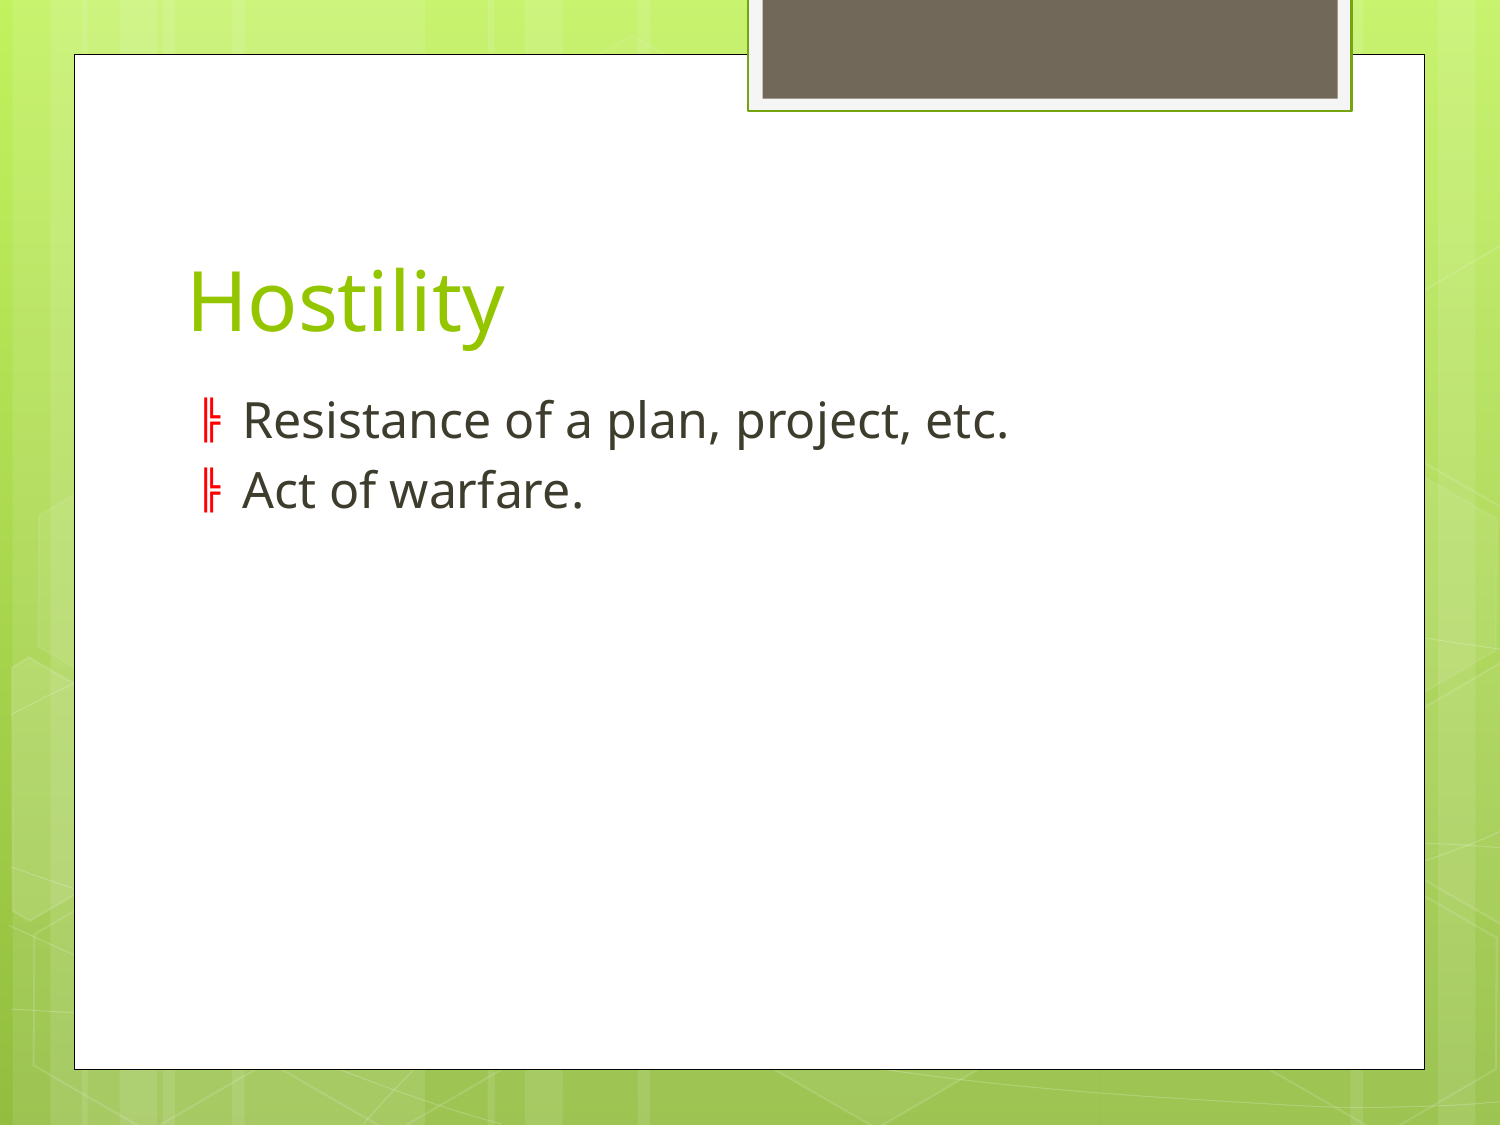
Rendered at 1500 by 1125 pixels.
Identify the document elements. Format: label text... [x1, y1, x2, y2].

list Resistance of a plan, project, etc. Act of warfare. [171, 381, 1283, 957]
title Hostility [171, 168, 1324, 357]
